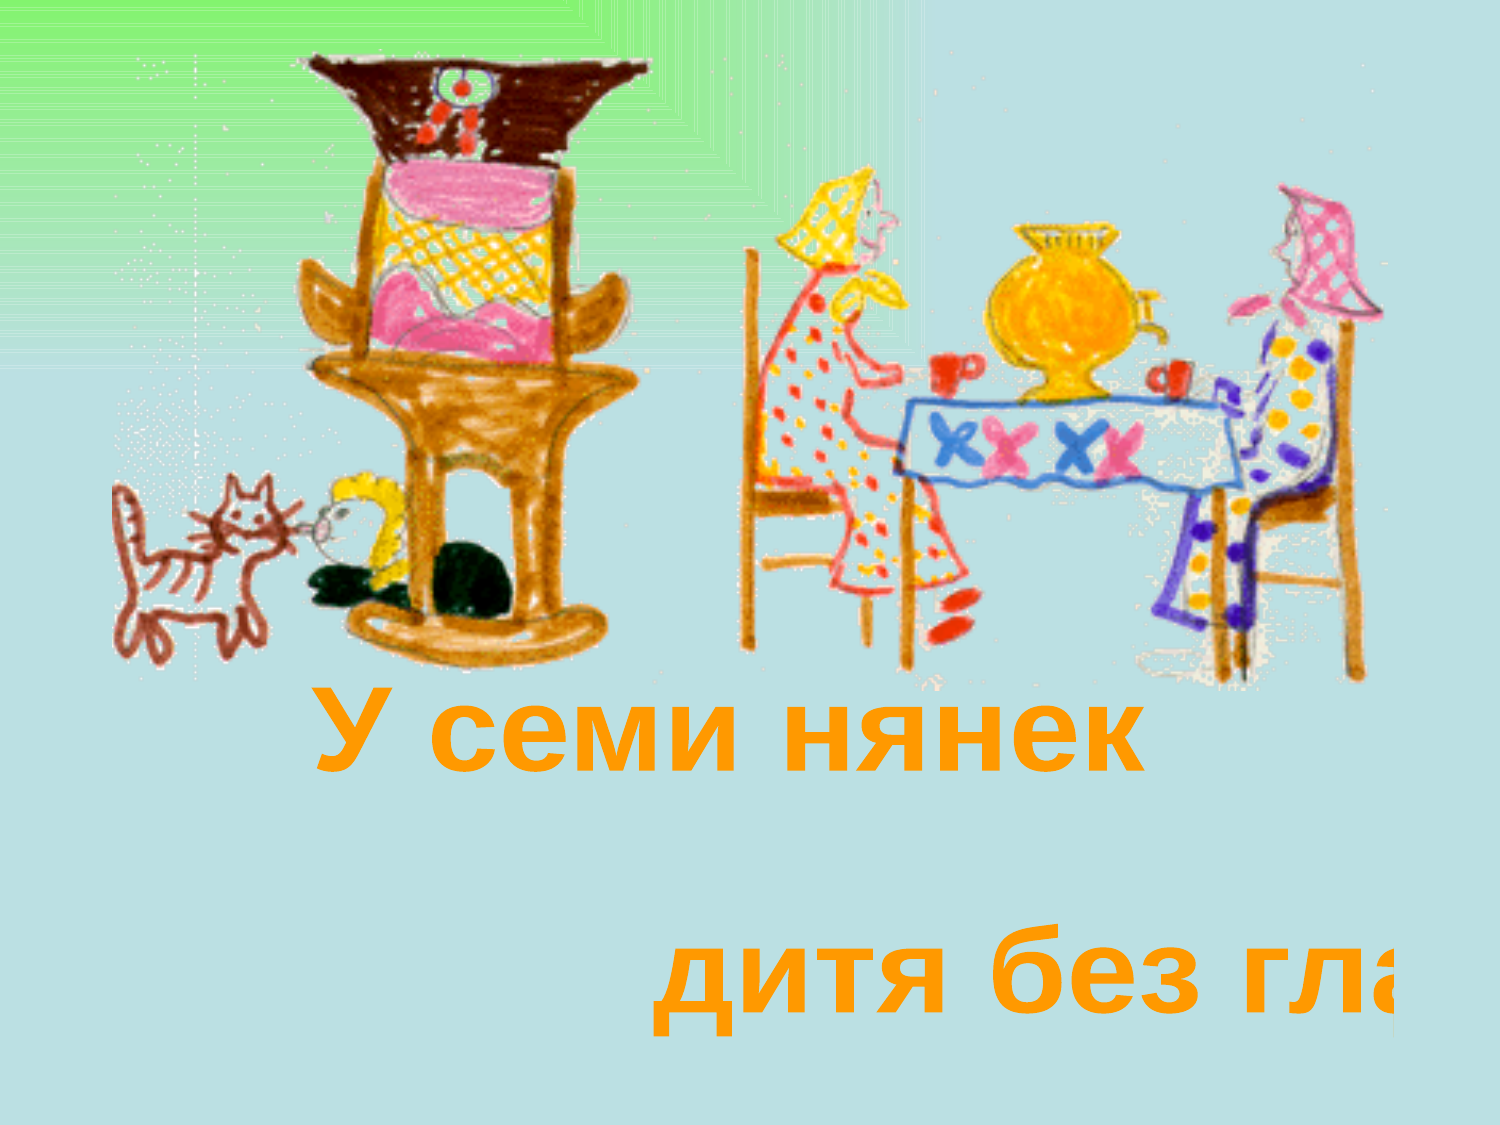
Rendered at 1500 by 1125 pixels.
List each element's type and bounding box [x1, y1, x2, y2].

list [112, 49, 1388, 691]
